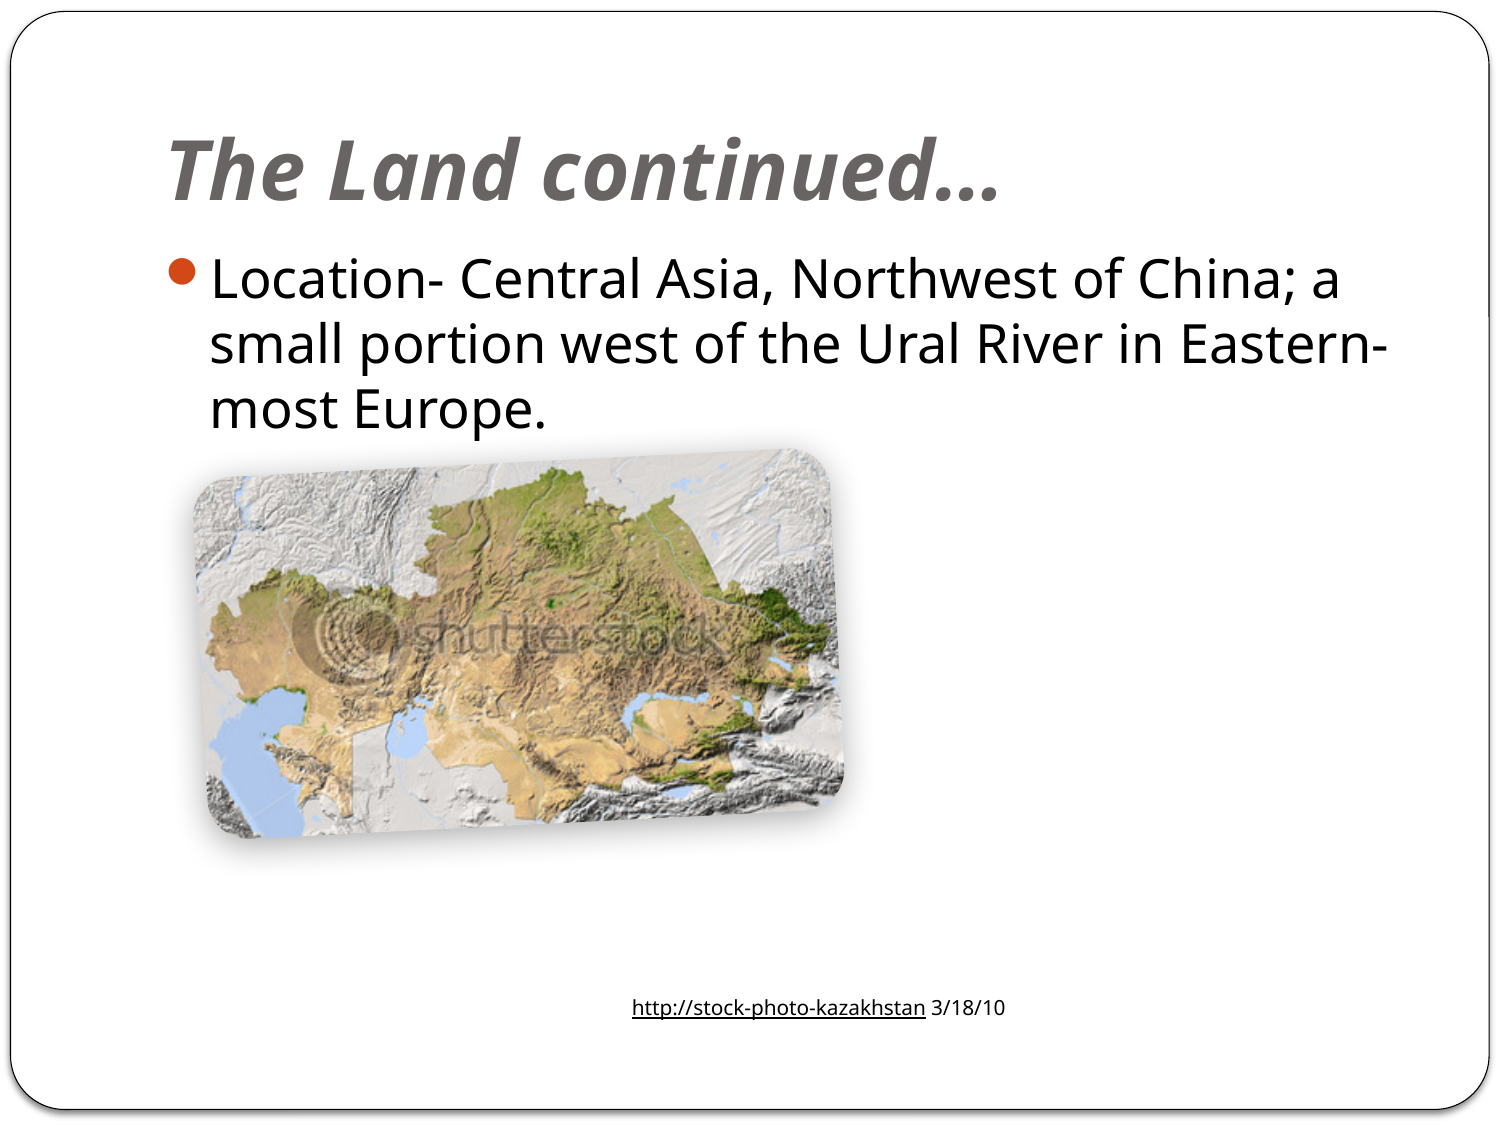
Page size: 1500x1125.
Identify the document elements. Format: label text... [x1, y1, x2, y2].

picture [193, 448, 845, 839]
list Location- Central Asia, Northwest of China; a small portion west of the Ural River in Eastern-most Europe. [150, 237, 1425, 438]
text_box http://stock-photo-kazakhstan 3/18/10 [337, 987, 1300, 1031]
title The Land continued… [150, 45, 1425, 233]
